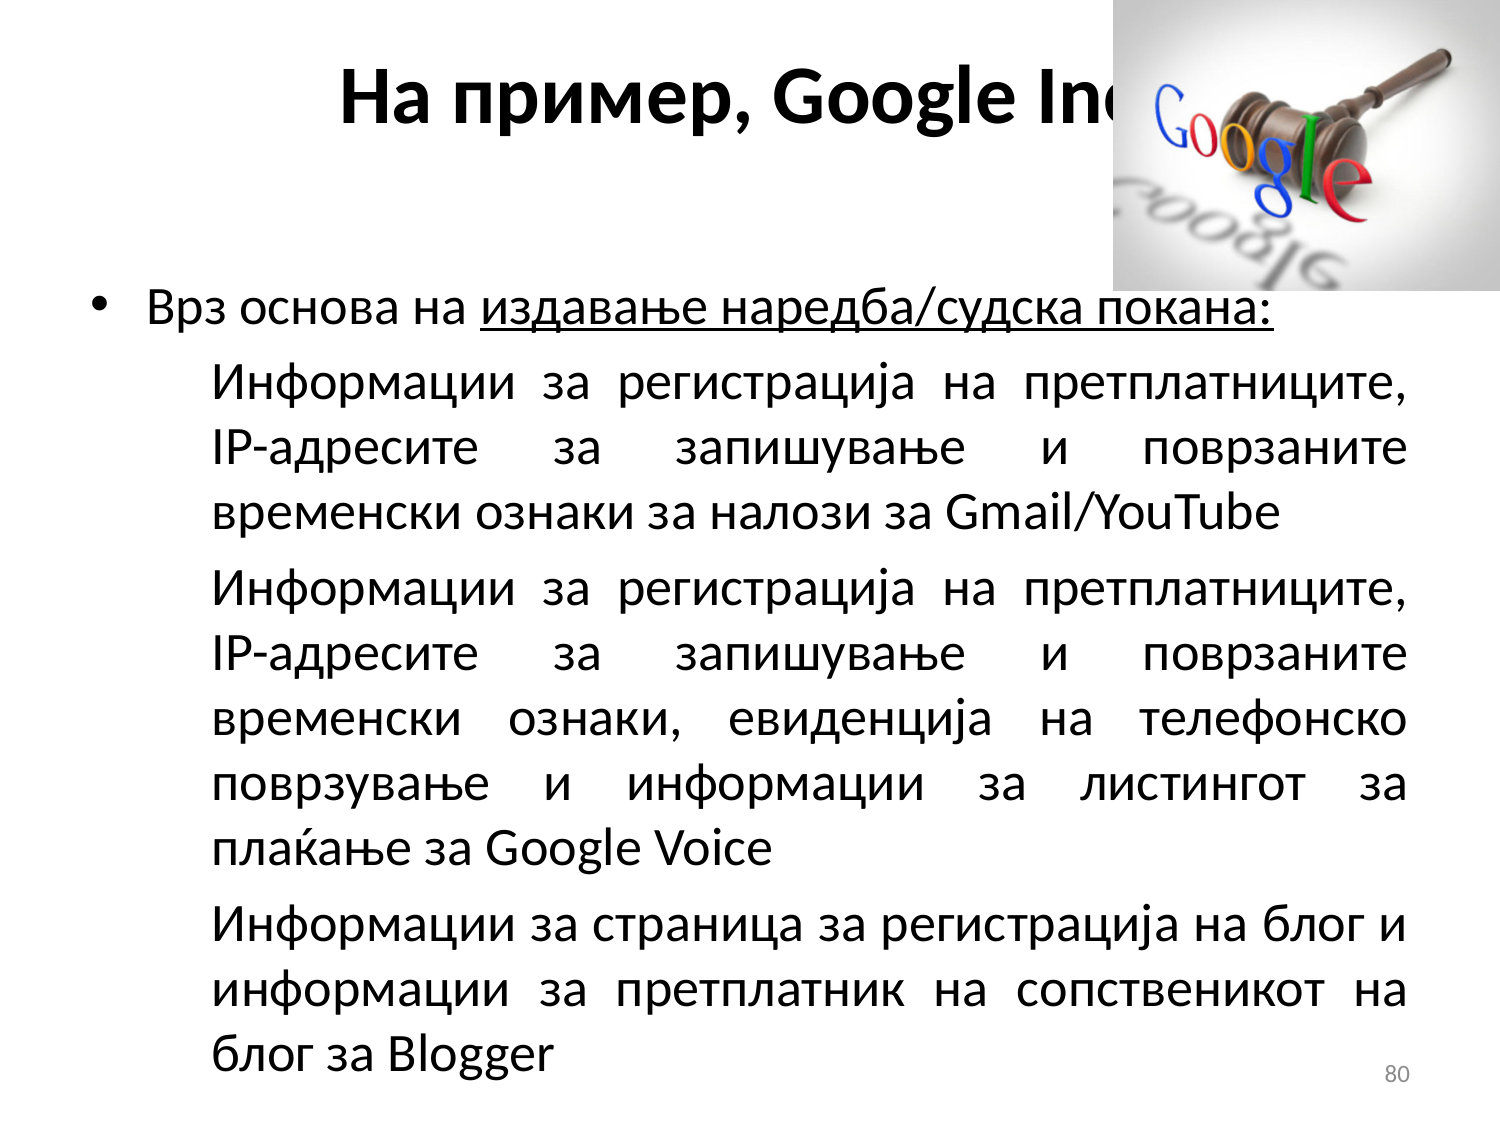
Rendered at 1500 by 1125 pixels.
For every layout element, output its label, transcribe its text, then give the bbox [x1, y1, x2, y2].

slide_number 80 [1074, 1042, 1425, 1103]
title На пример, Google Inc. [75, 33, 1108, 221]
picture [1113, 0, 1500, 291]
list Врз основа на издавање наредба/судска покана: Информации за регистрација на претплатниците, IP-адресите за запишување и поврзаните временски ознаки за налози за Gmail/YouTube Информации за регистрација на претплатниците, IP-адресите за запишување и поврзаните временски ознаки, евиденција на телефонско поврзување и информации за листингот за плаќање за Google Voice Информации за страница за регистрација на блог и информации за претплатник на сопственикот на блог за Blogger [75, 262, 1425, 1063]
